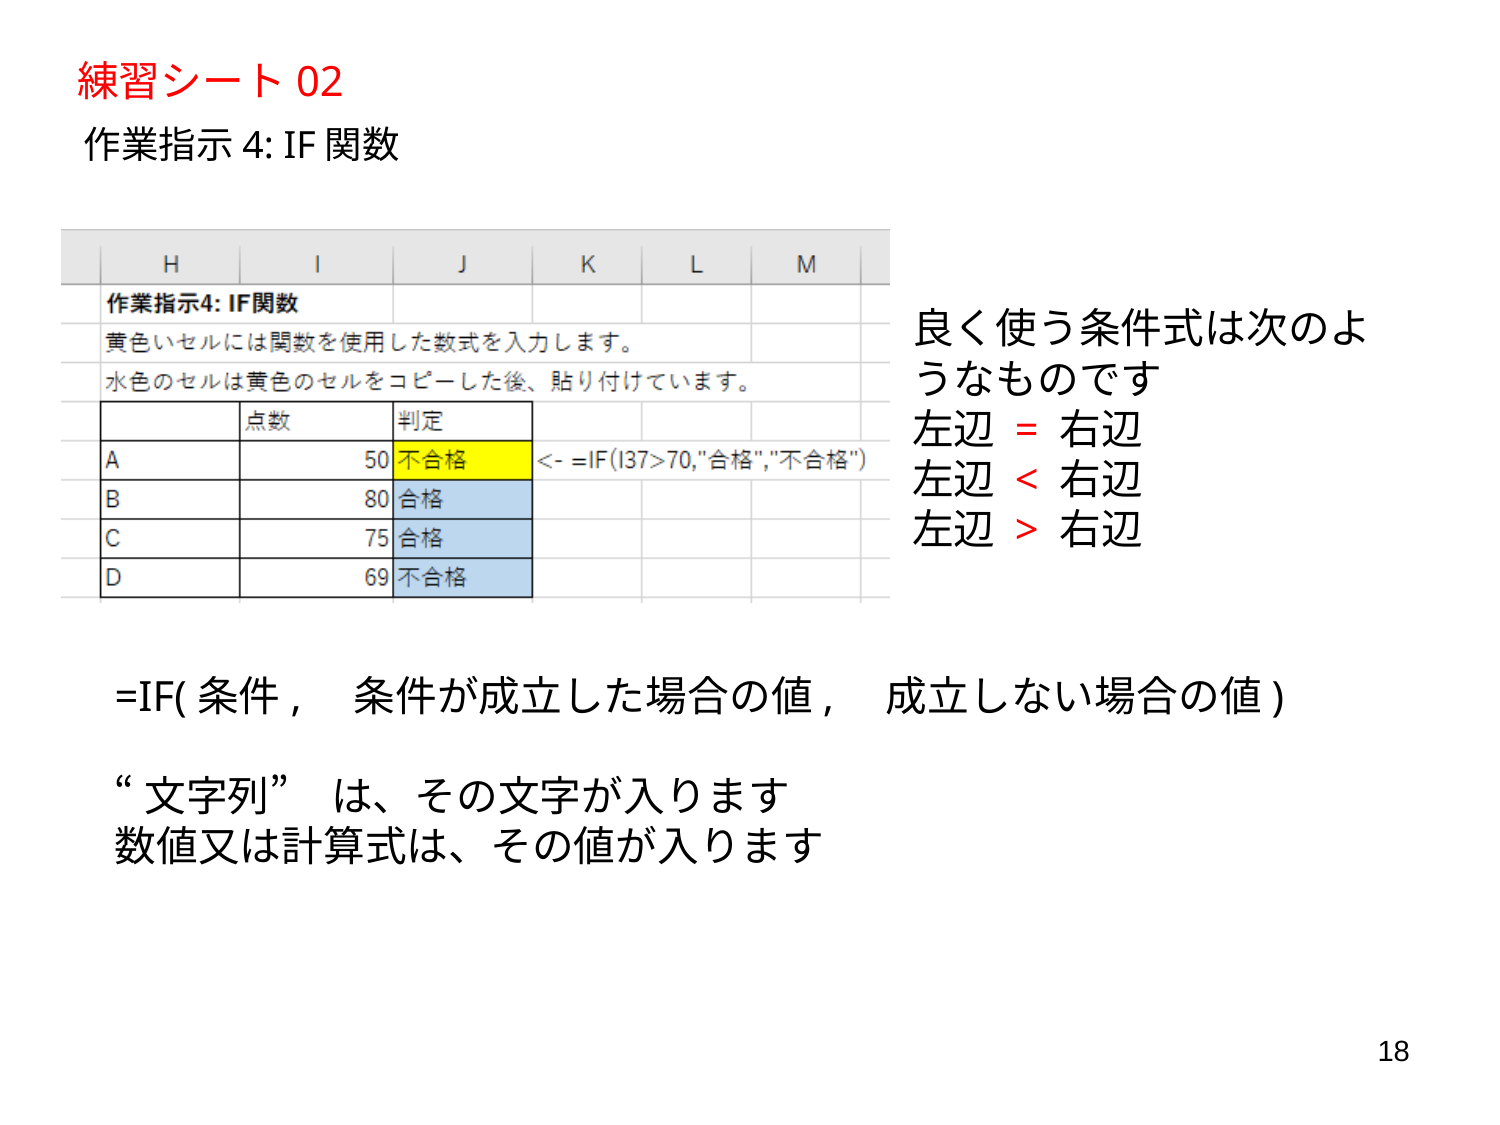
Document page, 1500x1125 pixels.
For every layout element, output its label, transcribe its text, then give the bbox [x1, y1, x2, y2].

slide_number 18 [1074, 1024, 1425, 1103]
picture [61, 229, 890, 603]
text_box =IF(条件, 条件が成立した場合の値, 成立しない場合の値) “文字列” は、その文字が入ります 数値又は計算式は、その値が入ります [99, 662, 1416, 878]
text_box 作業指示4: IF関数 [68, 113, 1369, 173]
text_box 練習シート02 [62, 47, 1366, 113]
text_box 良く使う条件式は次のようなものです 左辺 = 右辺 左辺 < 右辺 左辺 > 右辺 [897, 294, 1425, 560]
